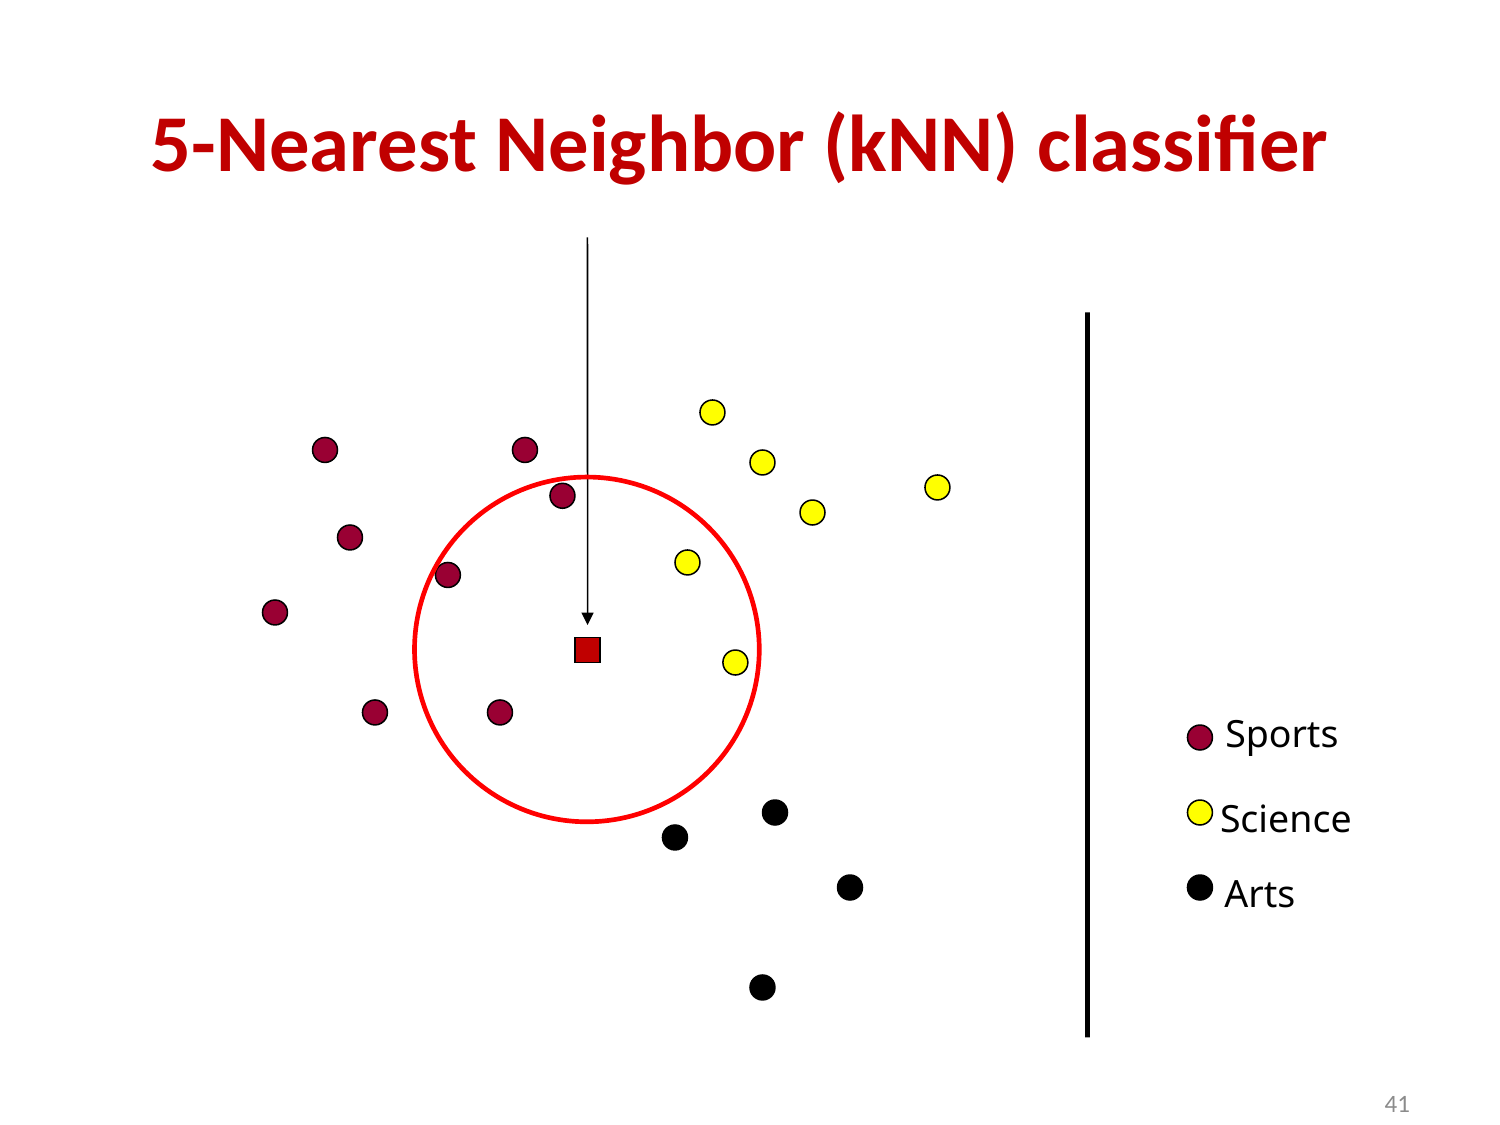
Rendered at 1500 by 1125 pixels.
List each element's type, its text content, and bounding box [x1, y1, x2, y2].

text_box [512, 437, 538, 463]
text_box [414, 477, 760, 822]
text_box [337, 525, 363, 550]
text_box [1187, 725, 1210, 751]
text_box [362, 699, 388, 725]
text_box [662, 825, 688, 850]
text_box [699, 399, 725, 425]
slide_number 41 [1074, 1042, 1425, 1103]
text_box [312, 437, 338, 463]
text_box [1088, 324, 1388, 1000]
text_box [762, 800, 788, 826]
text_box [837, 875, 863, 901]
text_box Arts [1209, 862, 1311, 923]
text_box [1187, 875, 1209, 901]
text_box [262, 600, 288, 625]
title 5-Nearest Neighbor (kNN) classifier [75, 45, 1425, 233]
text_box [1187, 800, 1205, 826]
text_box [800, 500, 826, 526]
text_box [750, 975, 775, 1000]
text_box [750, 450, 775, 475]
text_box [924, 474, 950, 500]
text_box Sports [1210, 702, 1354, 762]
text_box Science [1205, 787, 1367, 848]
text_box [112, 324, 1087, 1000]
